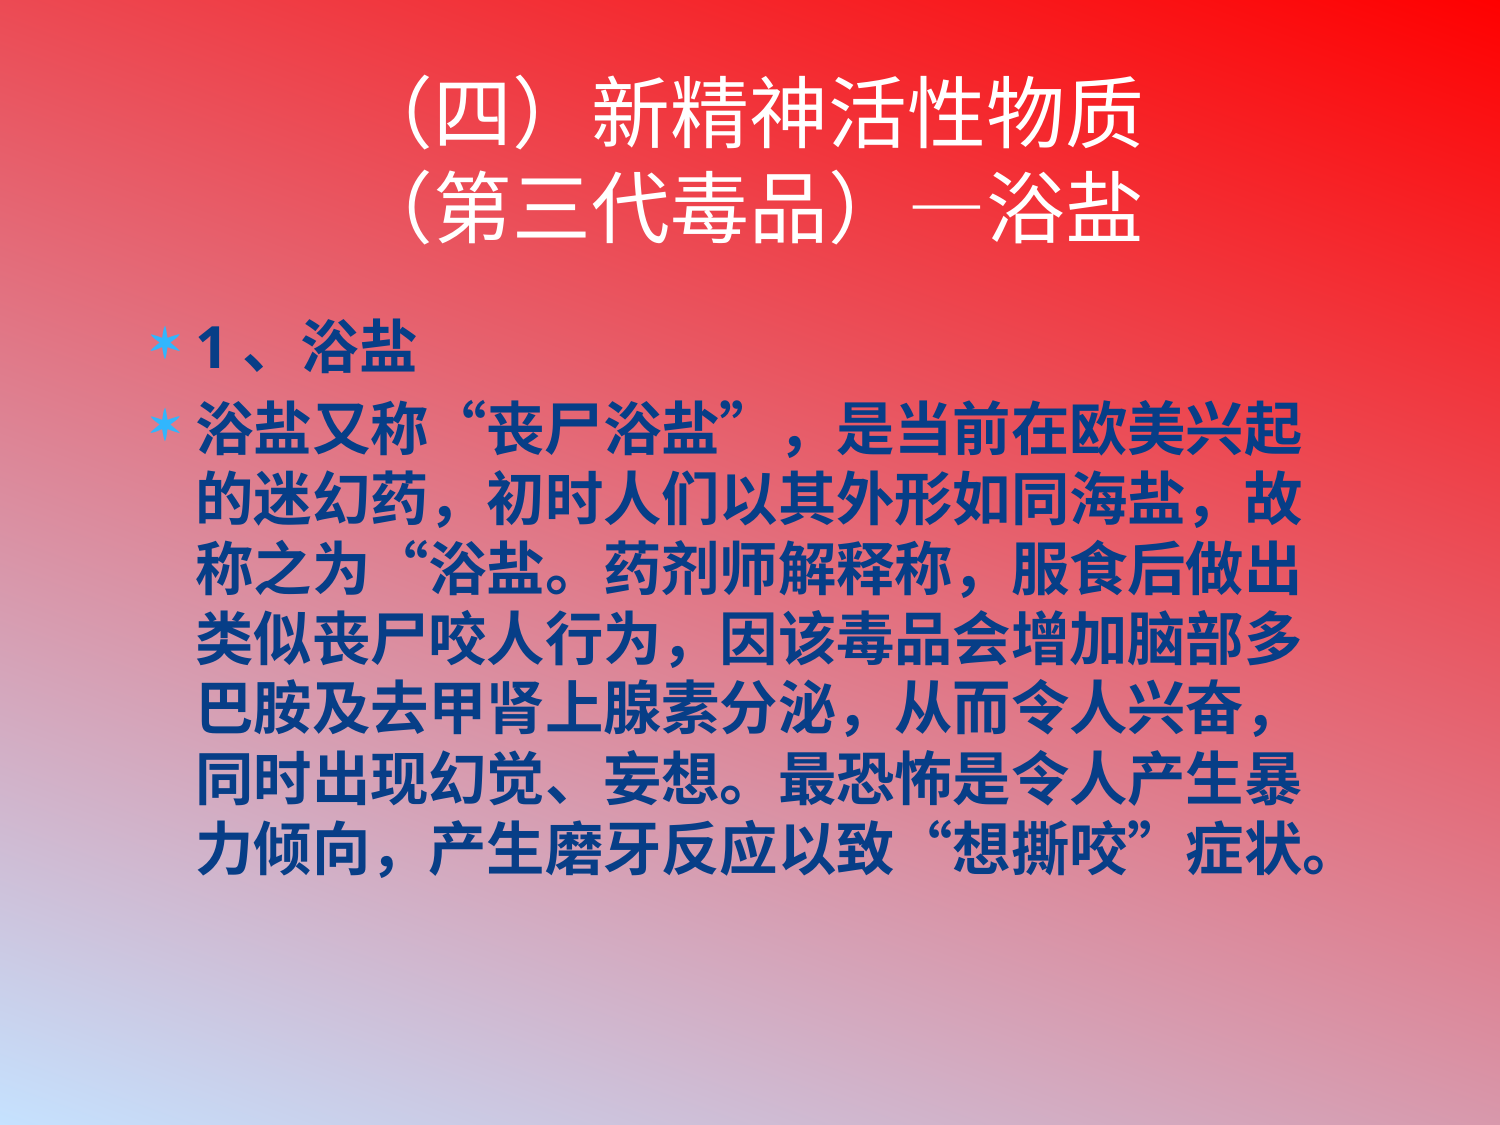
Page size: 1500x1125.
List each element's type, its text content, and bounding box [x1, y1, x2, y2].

list 1、浴盐 浴盐又称“丧尸浴盐”，是当前在欧美兴起的迷幻药，初时人们以其外形如同海盐，故称之为“浴盐。药剂师解释称，服食后做出类似丧尸咬人行为，因该毒品会增加脑部多巴胺及去甲肾上腺素分泌，从而令人兴奋，同时出现幻觉、妄想。最恐怖是令人产生暴力倾向，产生磨牙反应以致“想撕咬”症状。 [135, 302, 1352, 870]
title （四）新精神活性物质 （第三代毒品）—浴盐 [74, 55, 1426, 262]
